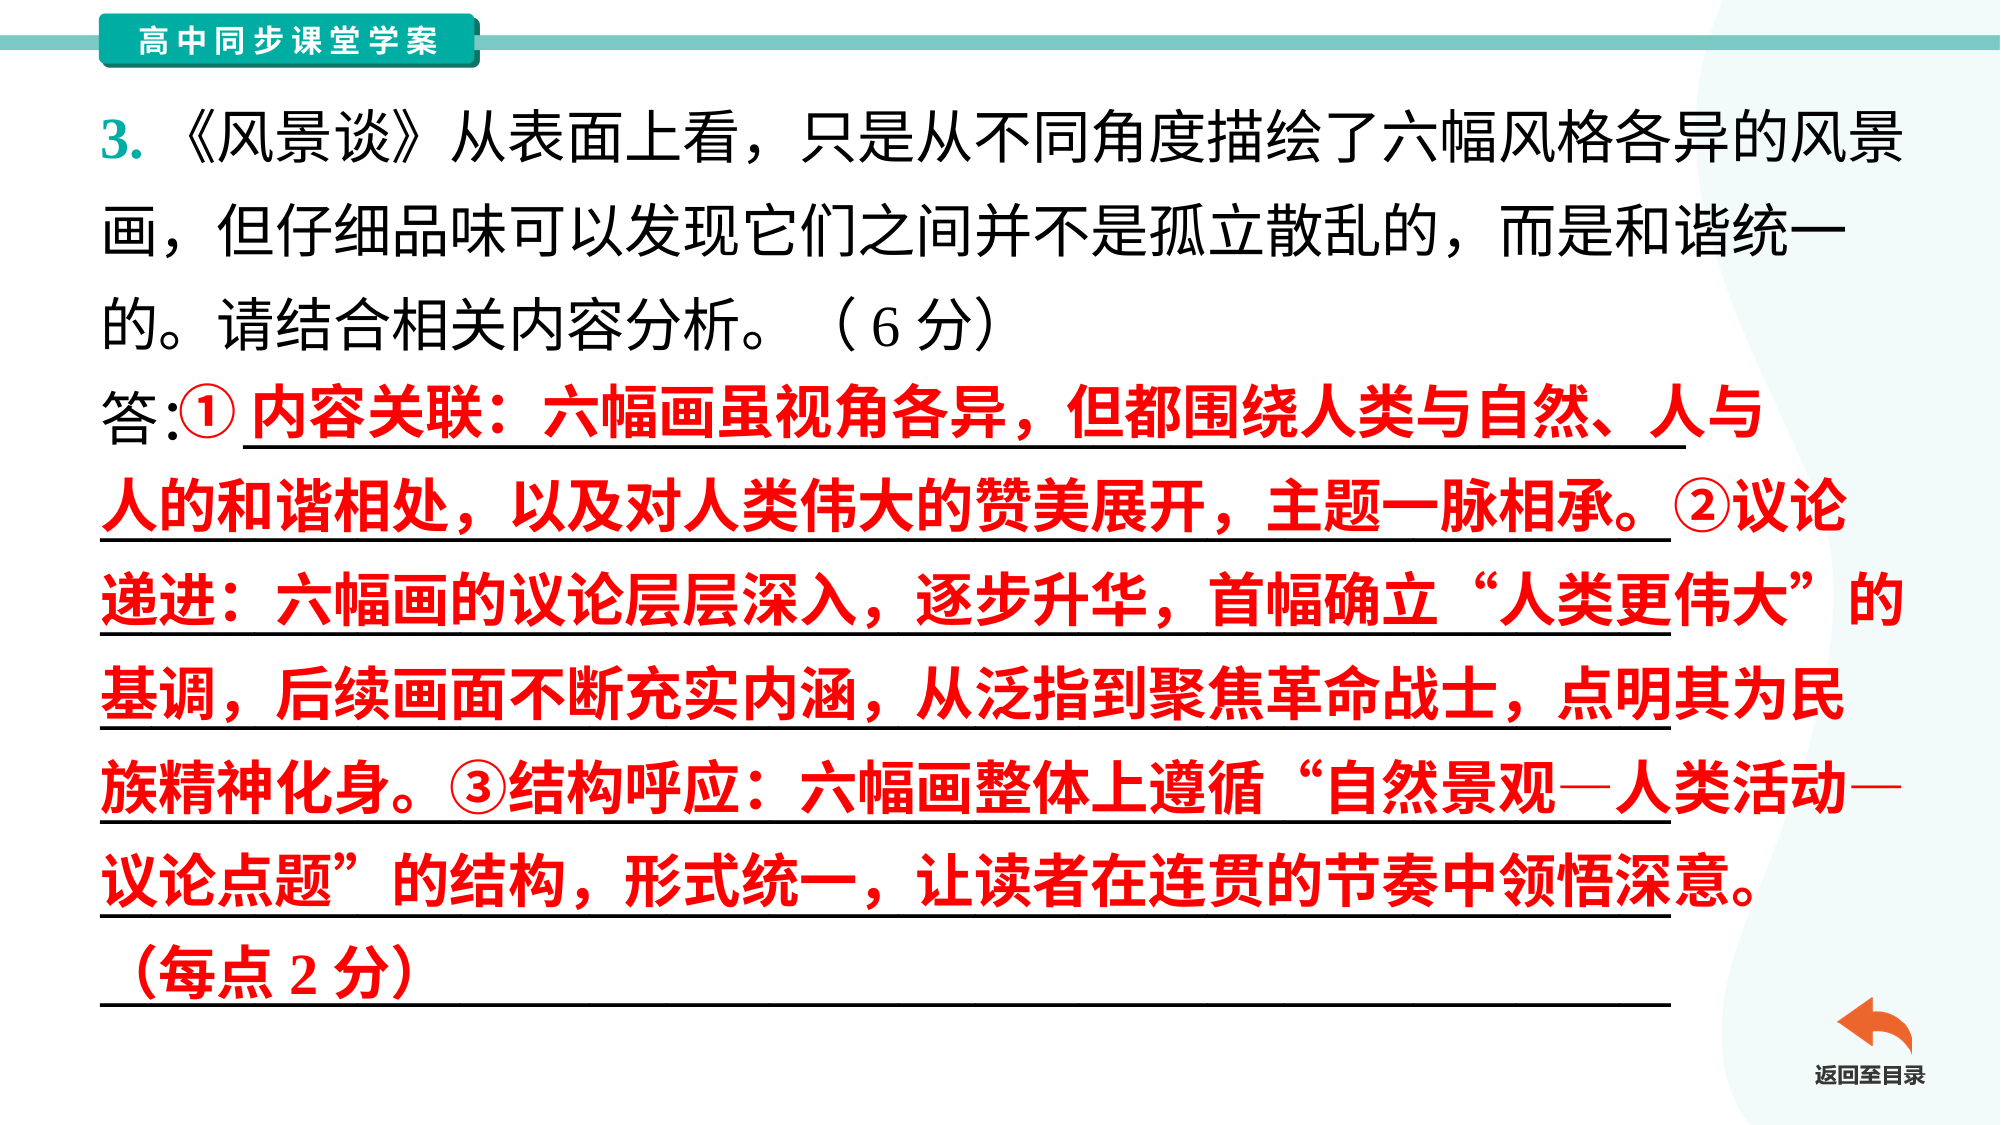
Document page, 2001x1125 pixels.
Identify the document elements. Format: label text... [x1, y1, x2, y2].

text_box ①内容关联：六幅画虽视角各异，但都围绕人类与自然、人与 人的和谐相处，以及对人类伟大的赞美展开，主题一脉相承。②议论 递进：六幅画的议论层层深入，逐步升华，首幅确立“人类更伟大”的 基调，后续画面不断充实内涵，从泛指到聚焦革命战士，点明其为民 族精神化身。③结构呼应：六幅画整体上遵循“自然景观—人类活动— 议论点题”的结构，形式统一，让读者在连贯的节奏中领悟深意。 （每点2分） [100, 351, 1899, 998]
text_box 3.《风景谈》从表面上看，只是从不同角度描绘了六幅风格各异的风景 画，但仔细品味可以发现它们之间并不是孤立散乱的，而是和谐统一 的。请结合相关内容分析。（6分） 答： ________________________________________________________ _____________________________________________________________ _____________________________________________________________ _____________________________________________________________ _____________________________________________________________ _____________________________________________________________ _____________________________________________________________ [100, 76, 1899, 351]
picture [0, 0, 2000, 1125]
